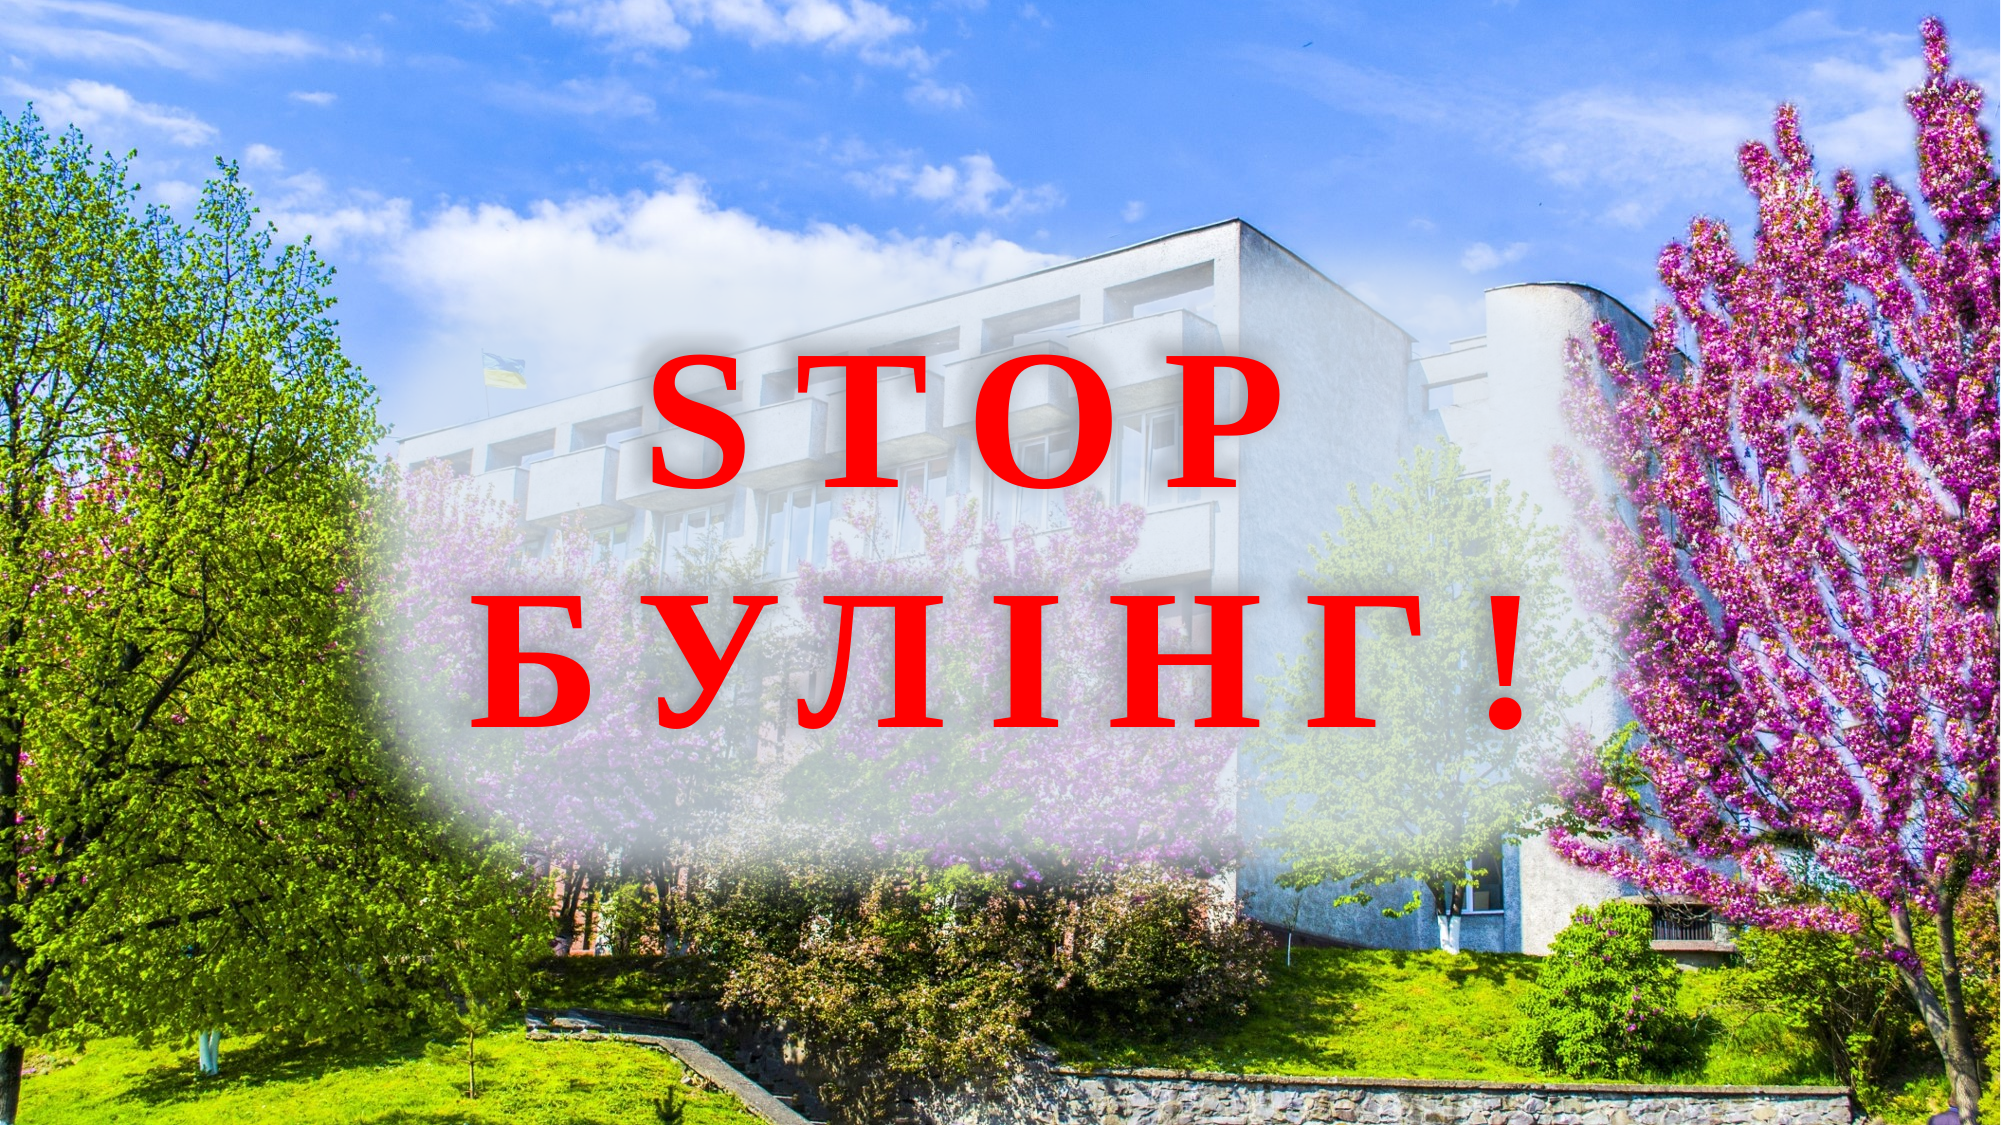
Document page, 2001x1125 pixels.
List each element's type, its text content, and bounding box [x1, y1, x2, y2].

picture [0, 0, 2001, 1125]
text_box STOP БУЛІНГ! [360, 123, 1649, 931]
